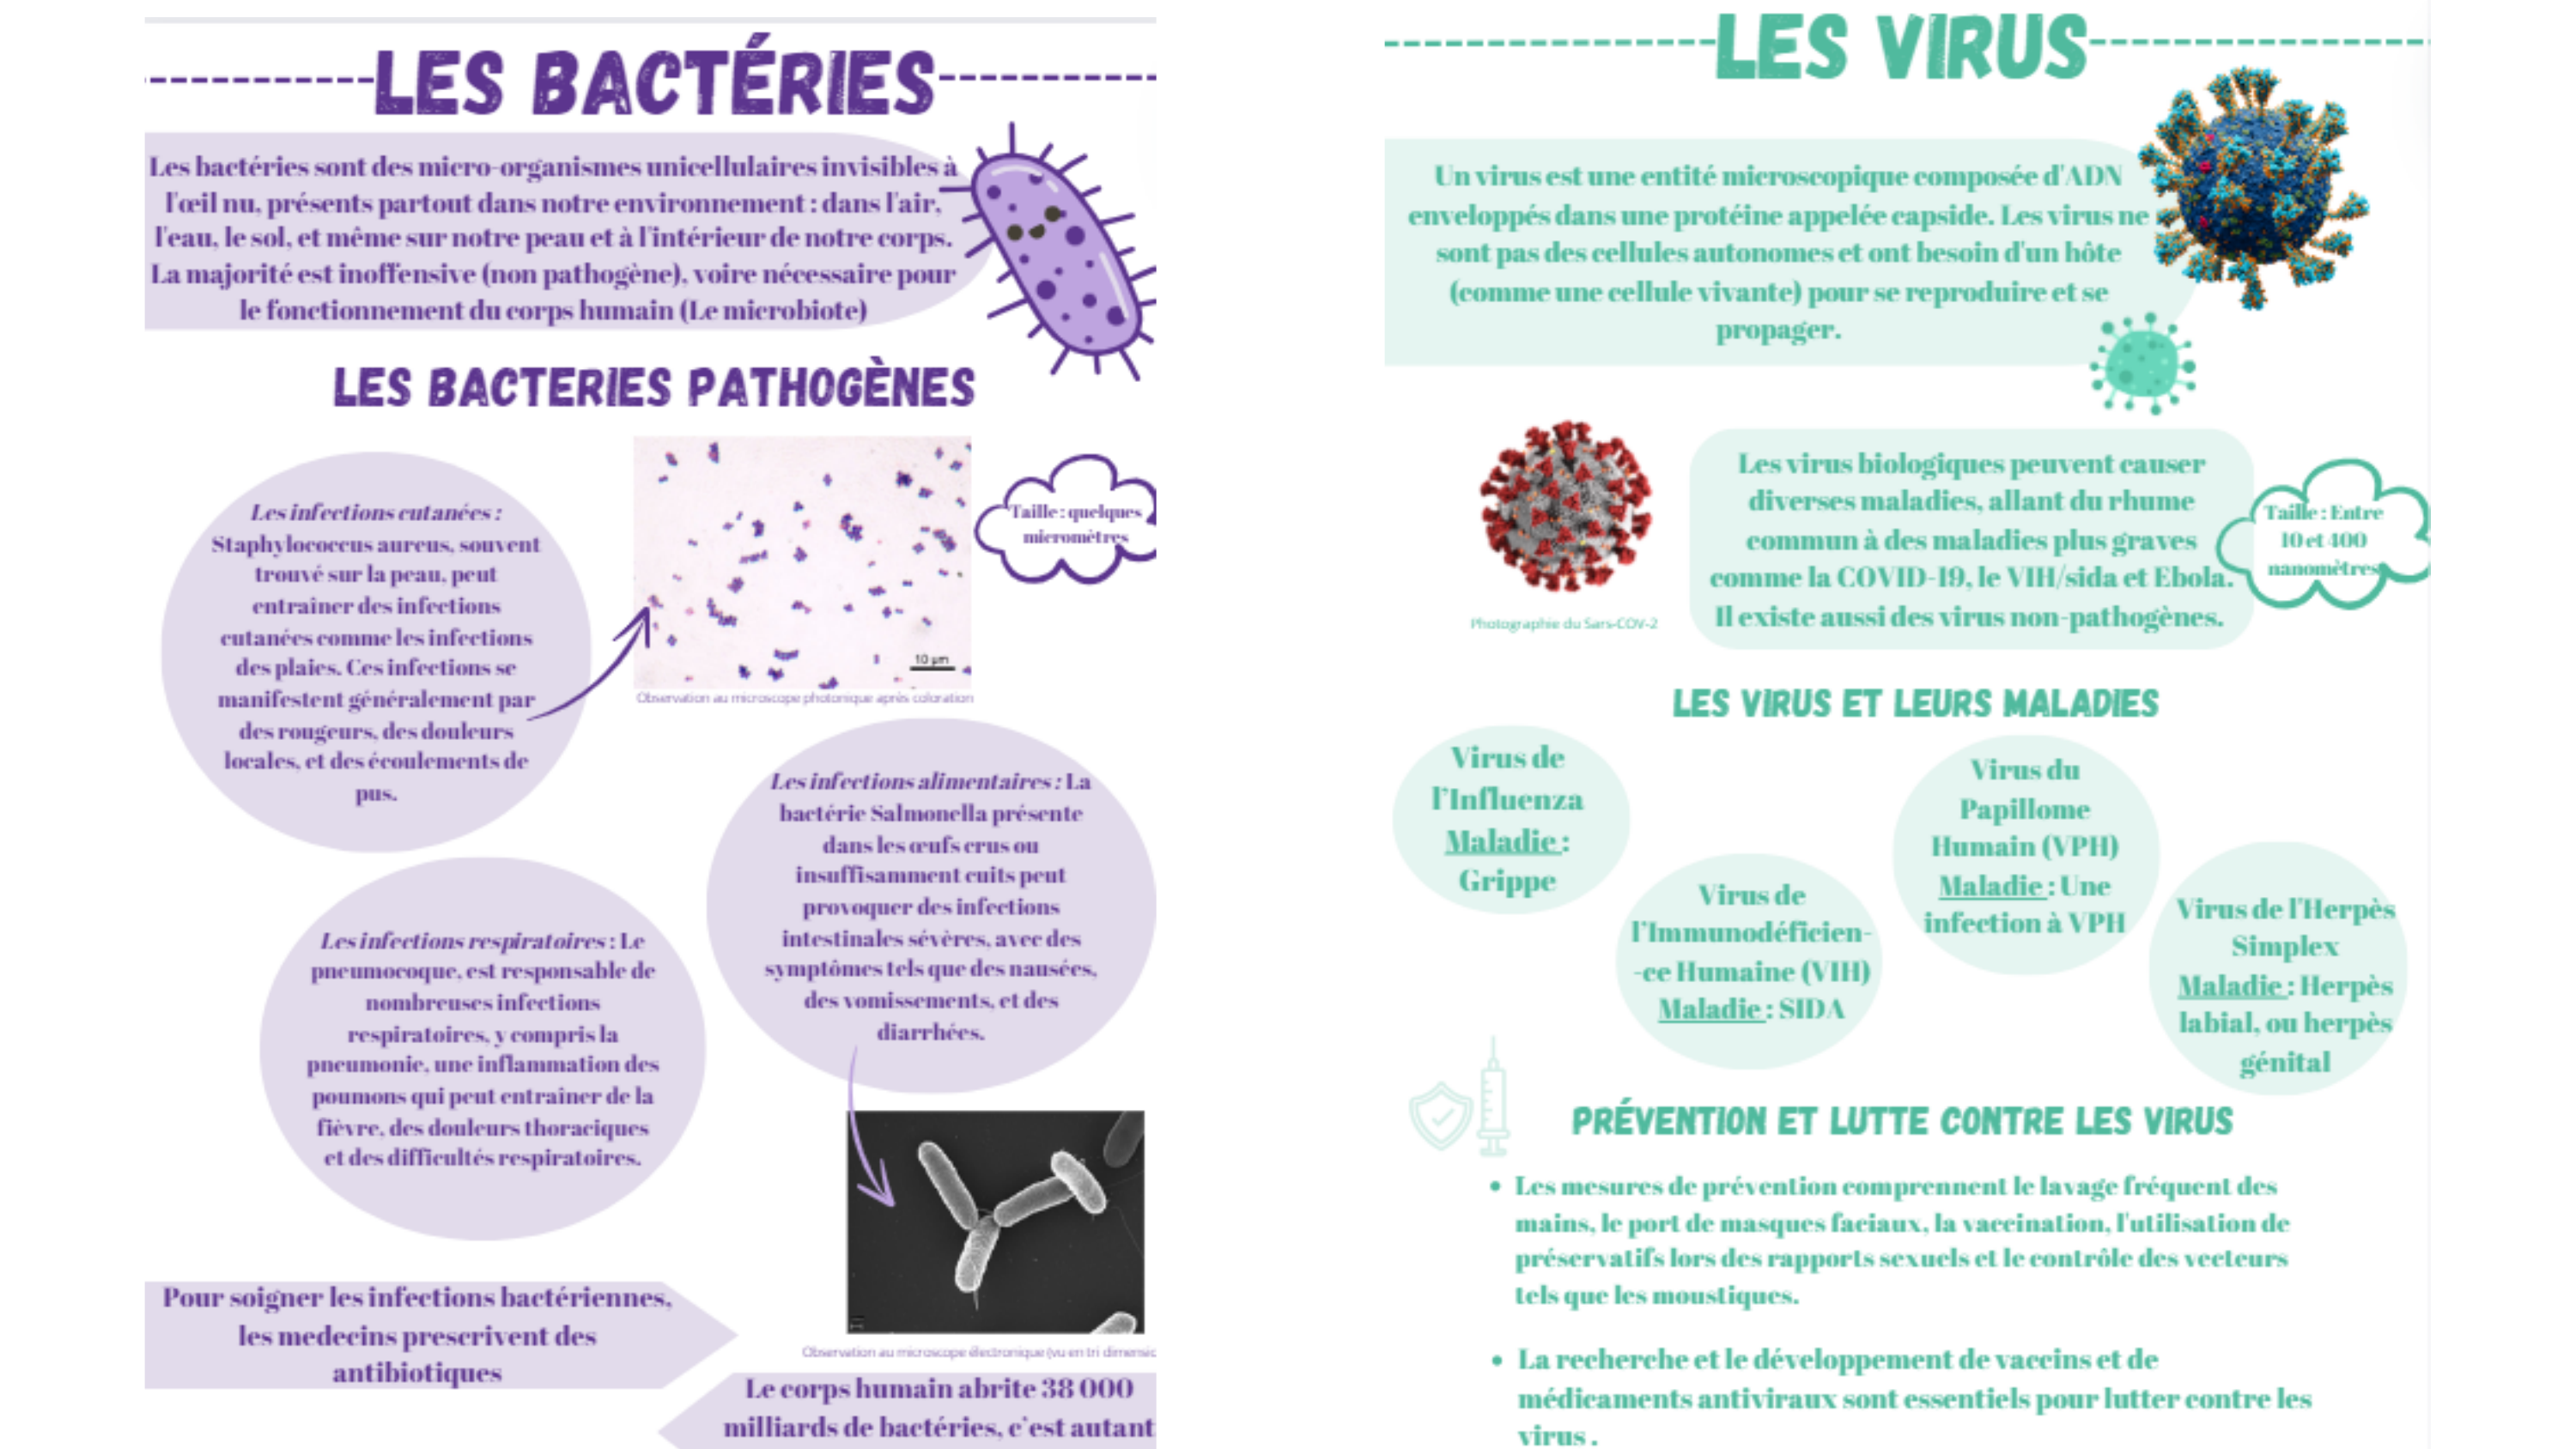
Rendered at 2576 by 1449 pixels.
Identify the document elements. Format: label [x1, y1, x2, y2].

text_box [1384, 0, 2432, 1449]
text_box [144, 17, 1157, 1449]
